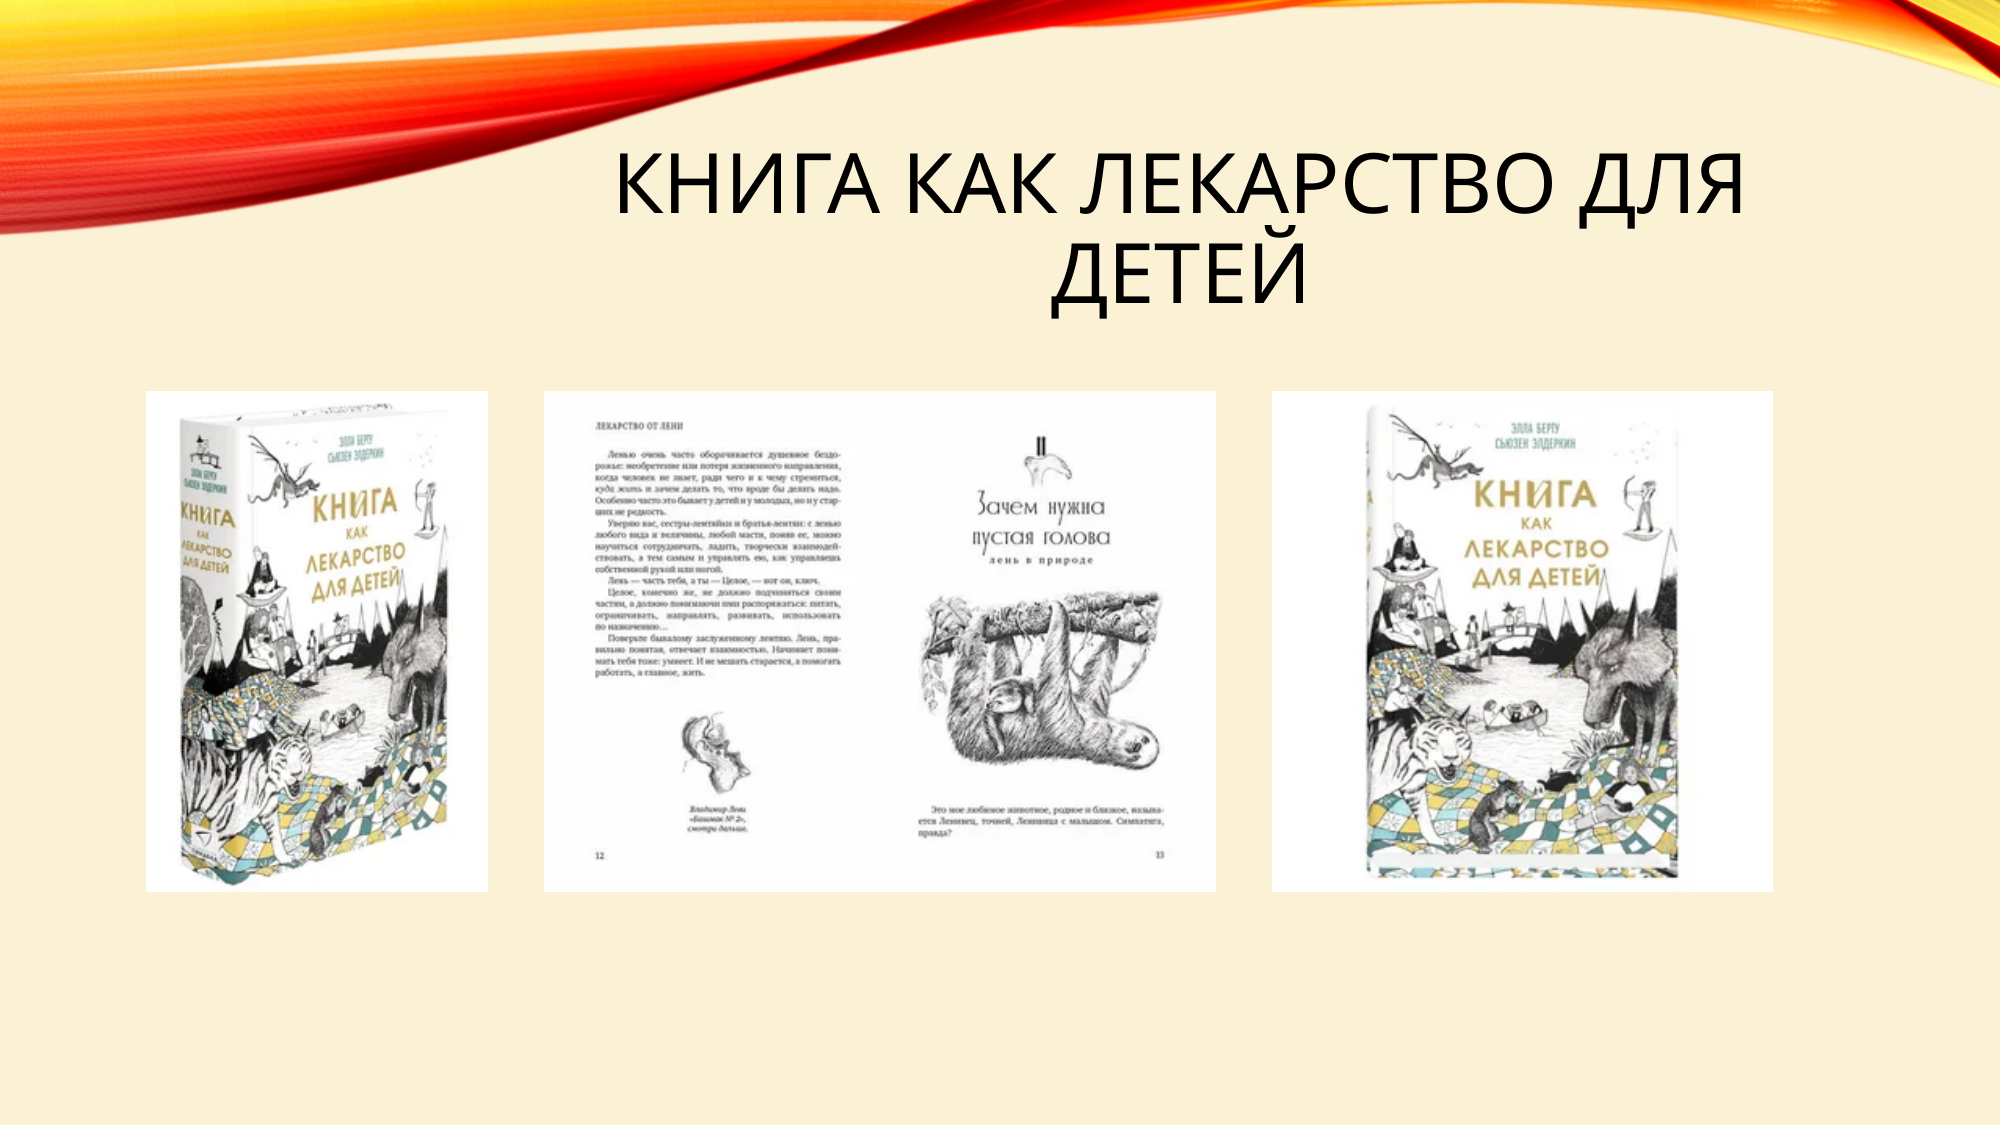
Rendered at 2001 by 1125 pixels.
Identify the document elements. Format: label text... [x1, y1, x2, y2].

title Книга как лекарство для детей [474, 125, 1888, 338]
picture [543, 391, 1216, 892]
picture [146, 391, 488, 892]
picture [0, 0, 2000, 237]
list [1271, 391, 1773, 892]
